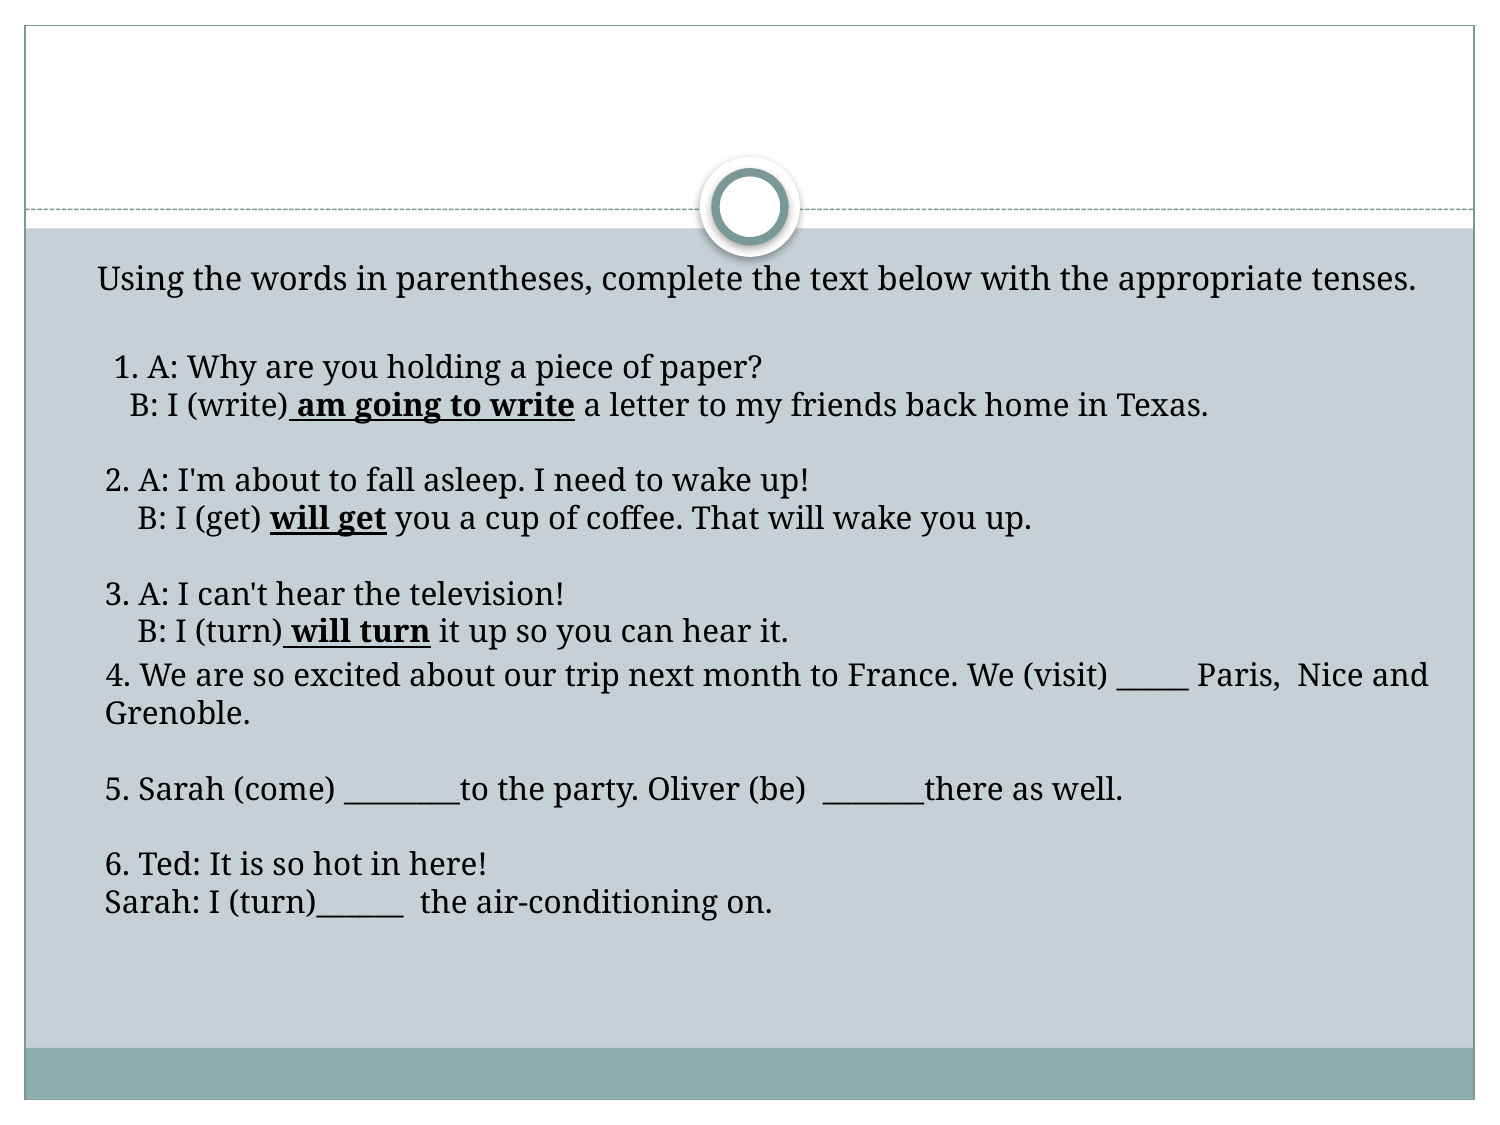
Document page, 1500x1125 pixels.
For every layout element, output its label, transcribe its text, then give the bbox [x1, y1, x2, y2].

list Using the words in parentheses, complete the text below with the appropriate tenses. 1. A: Why are you holding a piece of paper? B: I (write) am going to write a letter to my friends back home in Texas. 2. A: I'm about to fall asleep. I need to wake up! B: I (get) will get you a cup of coffee. That will wake you up. 3. A: I can't hear the television! B: I (turn) will turn it up so you can hear it. 4. We are so excited about our trip next month to France. We (visit) _____ Paris, Nice and Grenoble. 5. Sarah (come) ________to the party. Oliver (be) _______there as well. 6. Ted: It is so hot in here! Sarah: I (turn)______ the air-conditioning on. [49, 250, 1445, 1001]
